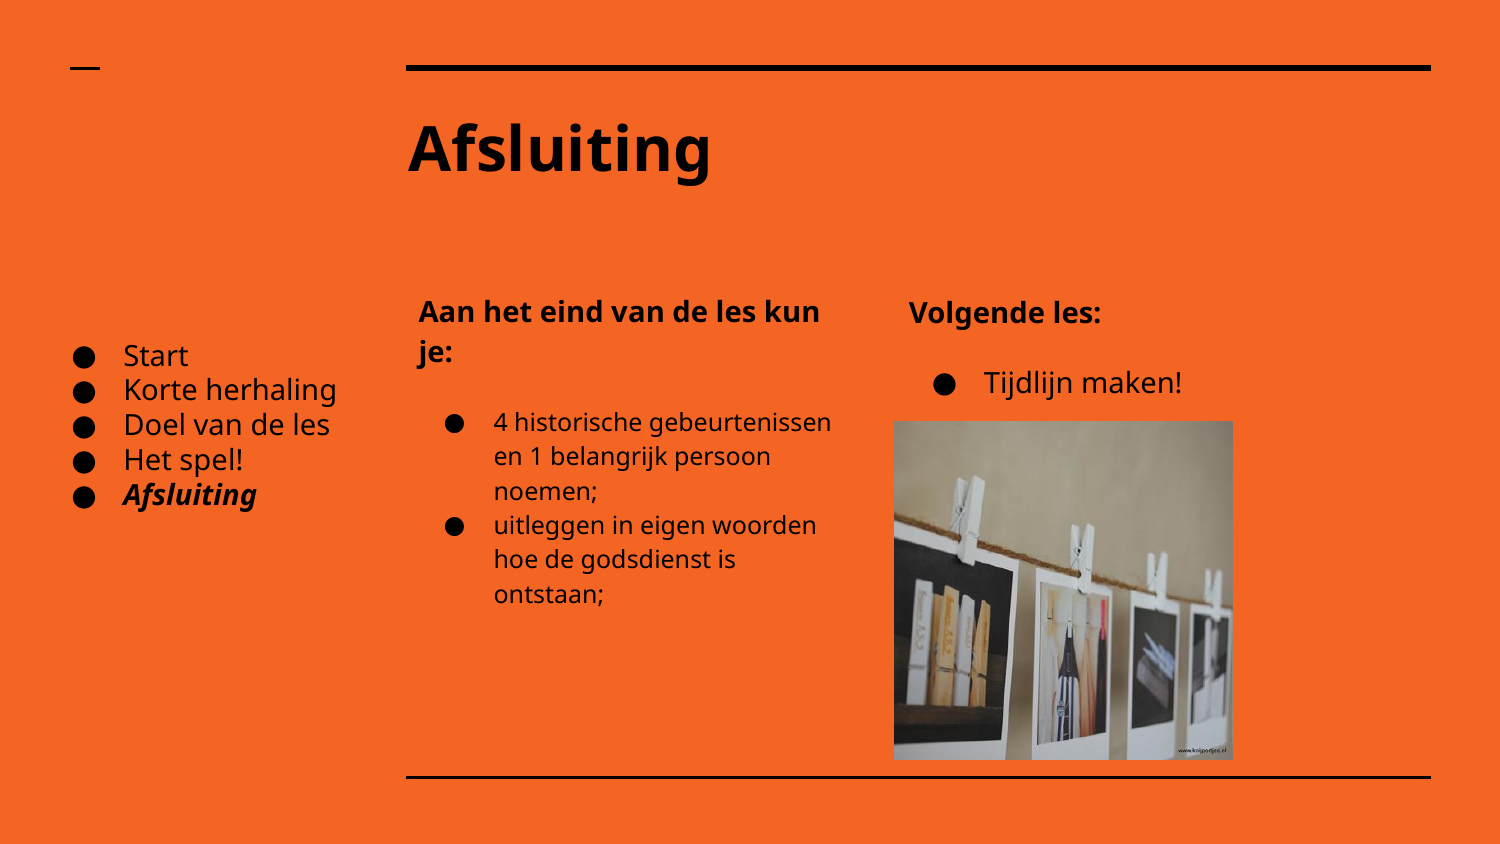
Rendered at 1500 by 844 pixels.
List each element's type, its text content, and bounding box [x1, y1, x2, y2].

title Afsluiting [393, 94, 1431, 199]
picture [893, 421, 1233, 761]
text_box Start Korte herhaling Doel van de les Het spel! Afsluiting [33, 321, 360, 522]
list Aan het eind van de les kun je: 4 historische gebeurtenissen en 1 belangrijk persoon noemen; uitleggen in eigen woorden hoe de godsdienst is ontstaan; [403, 272, 851, 672]
text_box Volgende les: Tijdlijn maken! [894, 279, 1373, 565]
